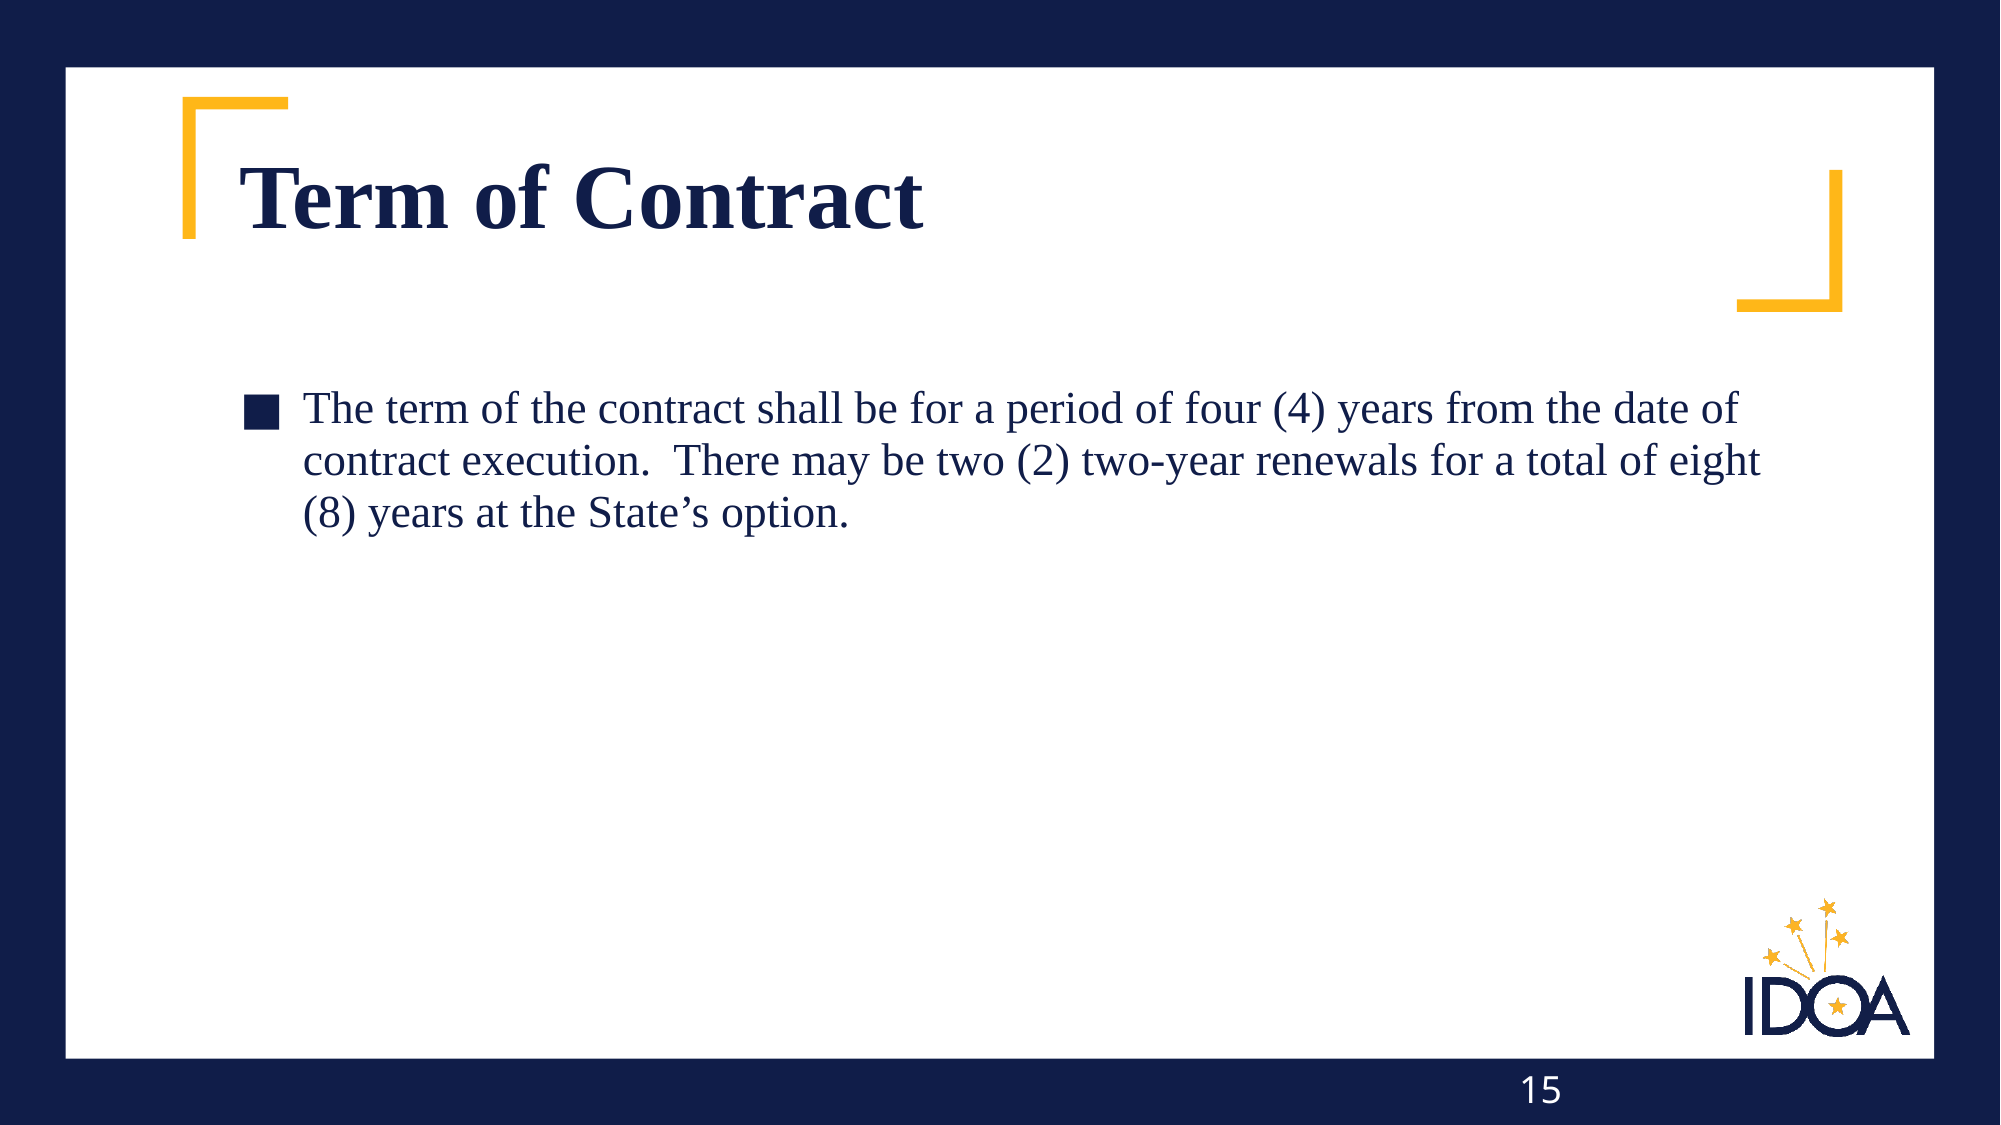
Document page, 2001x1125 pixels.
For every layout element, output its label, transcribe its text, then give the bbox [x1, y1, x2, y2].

title Term of Contract [225, 142, 1800, 279]
slide_number 15 [1504, 1058, 1767, 1125]
picture [1702, 857, 1959, 1114]
list The term of the contract shall be for a period of four (4) years from the date of contract execution. There may be two (2) two-year renewals for a total of eight (8) years at the State’s option. [225, 375, 1800, 851]
